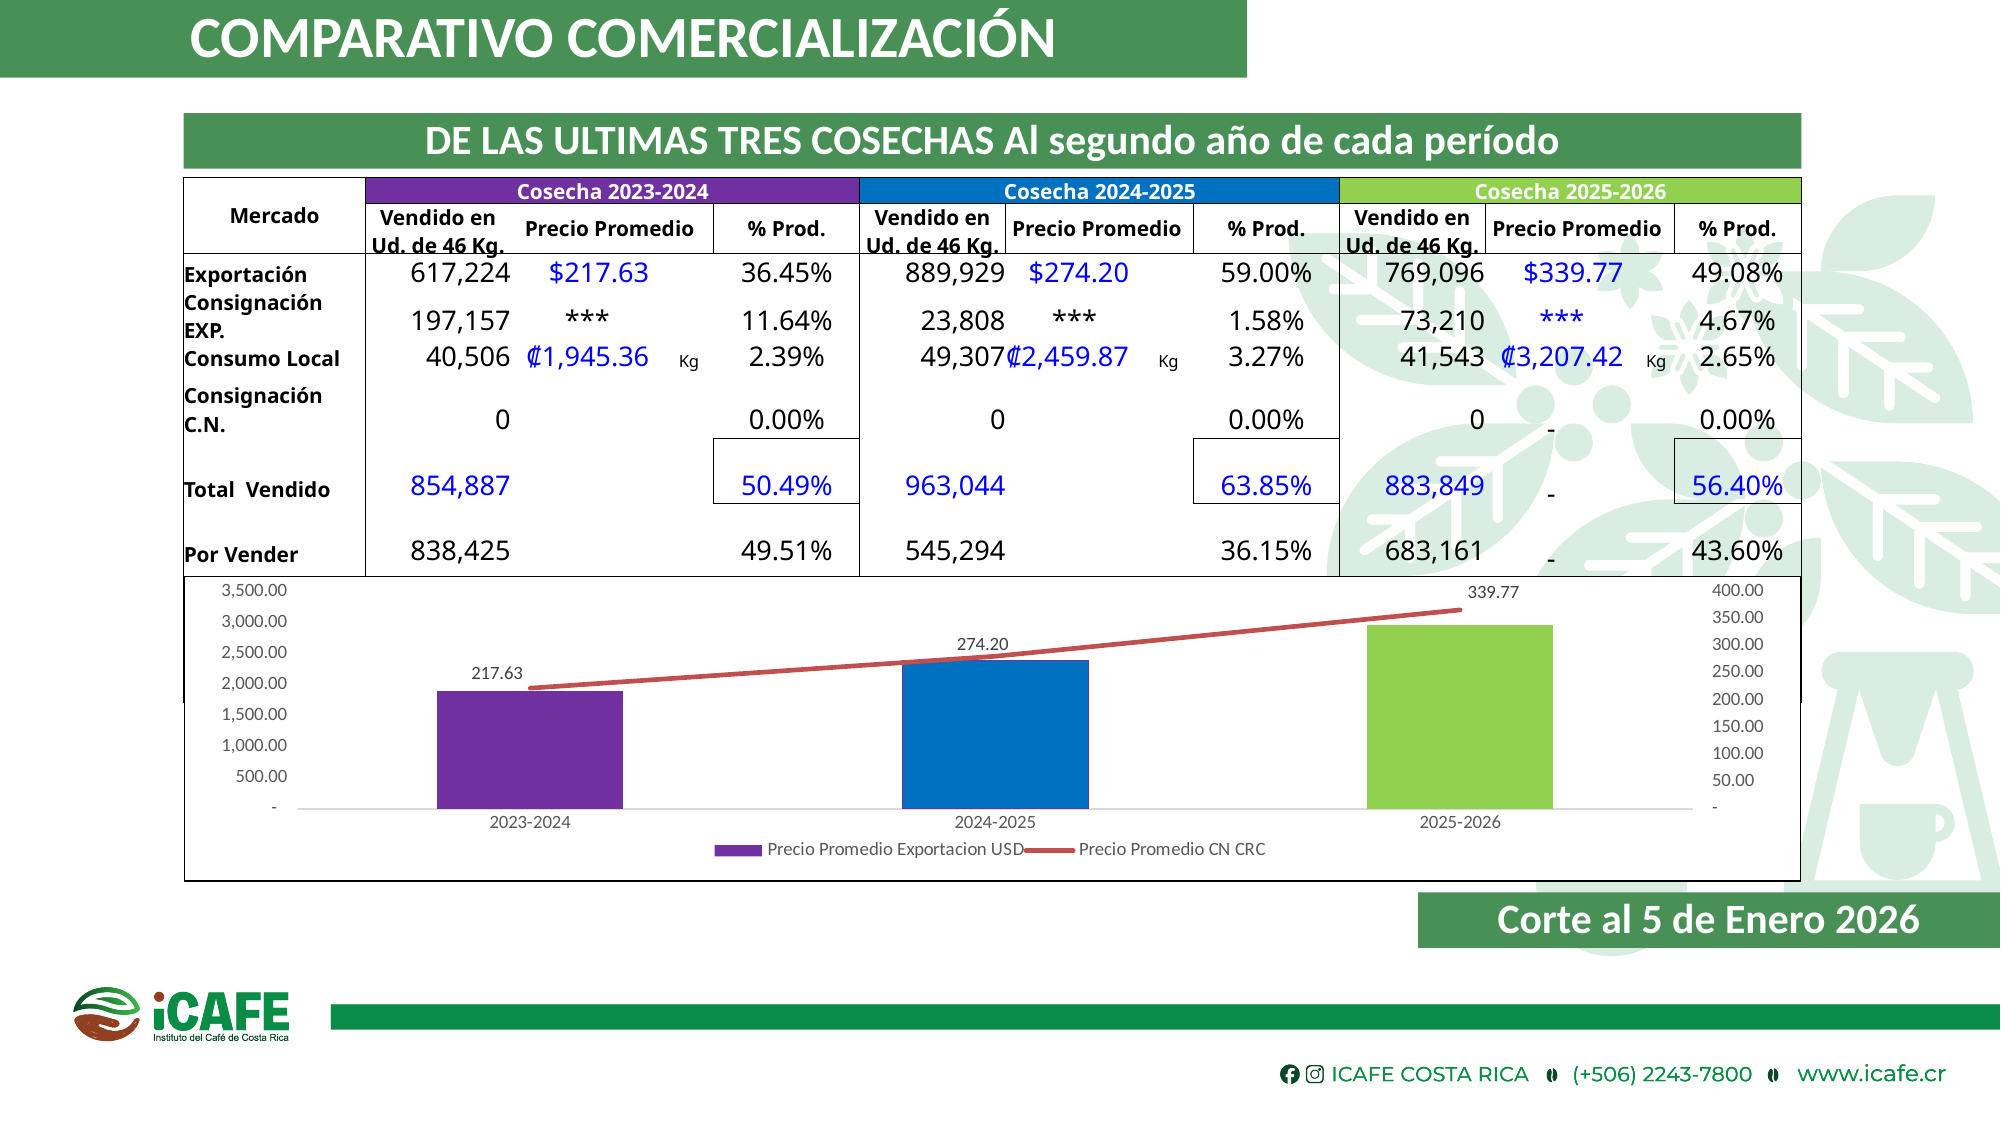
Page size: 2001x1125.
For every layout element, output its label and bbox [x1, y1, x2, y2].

chart [183, 575, 1802, 882]
picture [0, 0, 2000, 1125]
